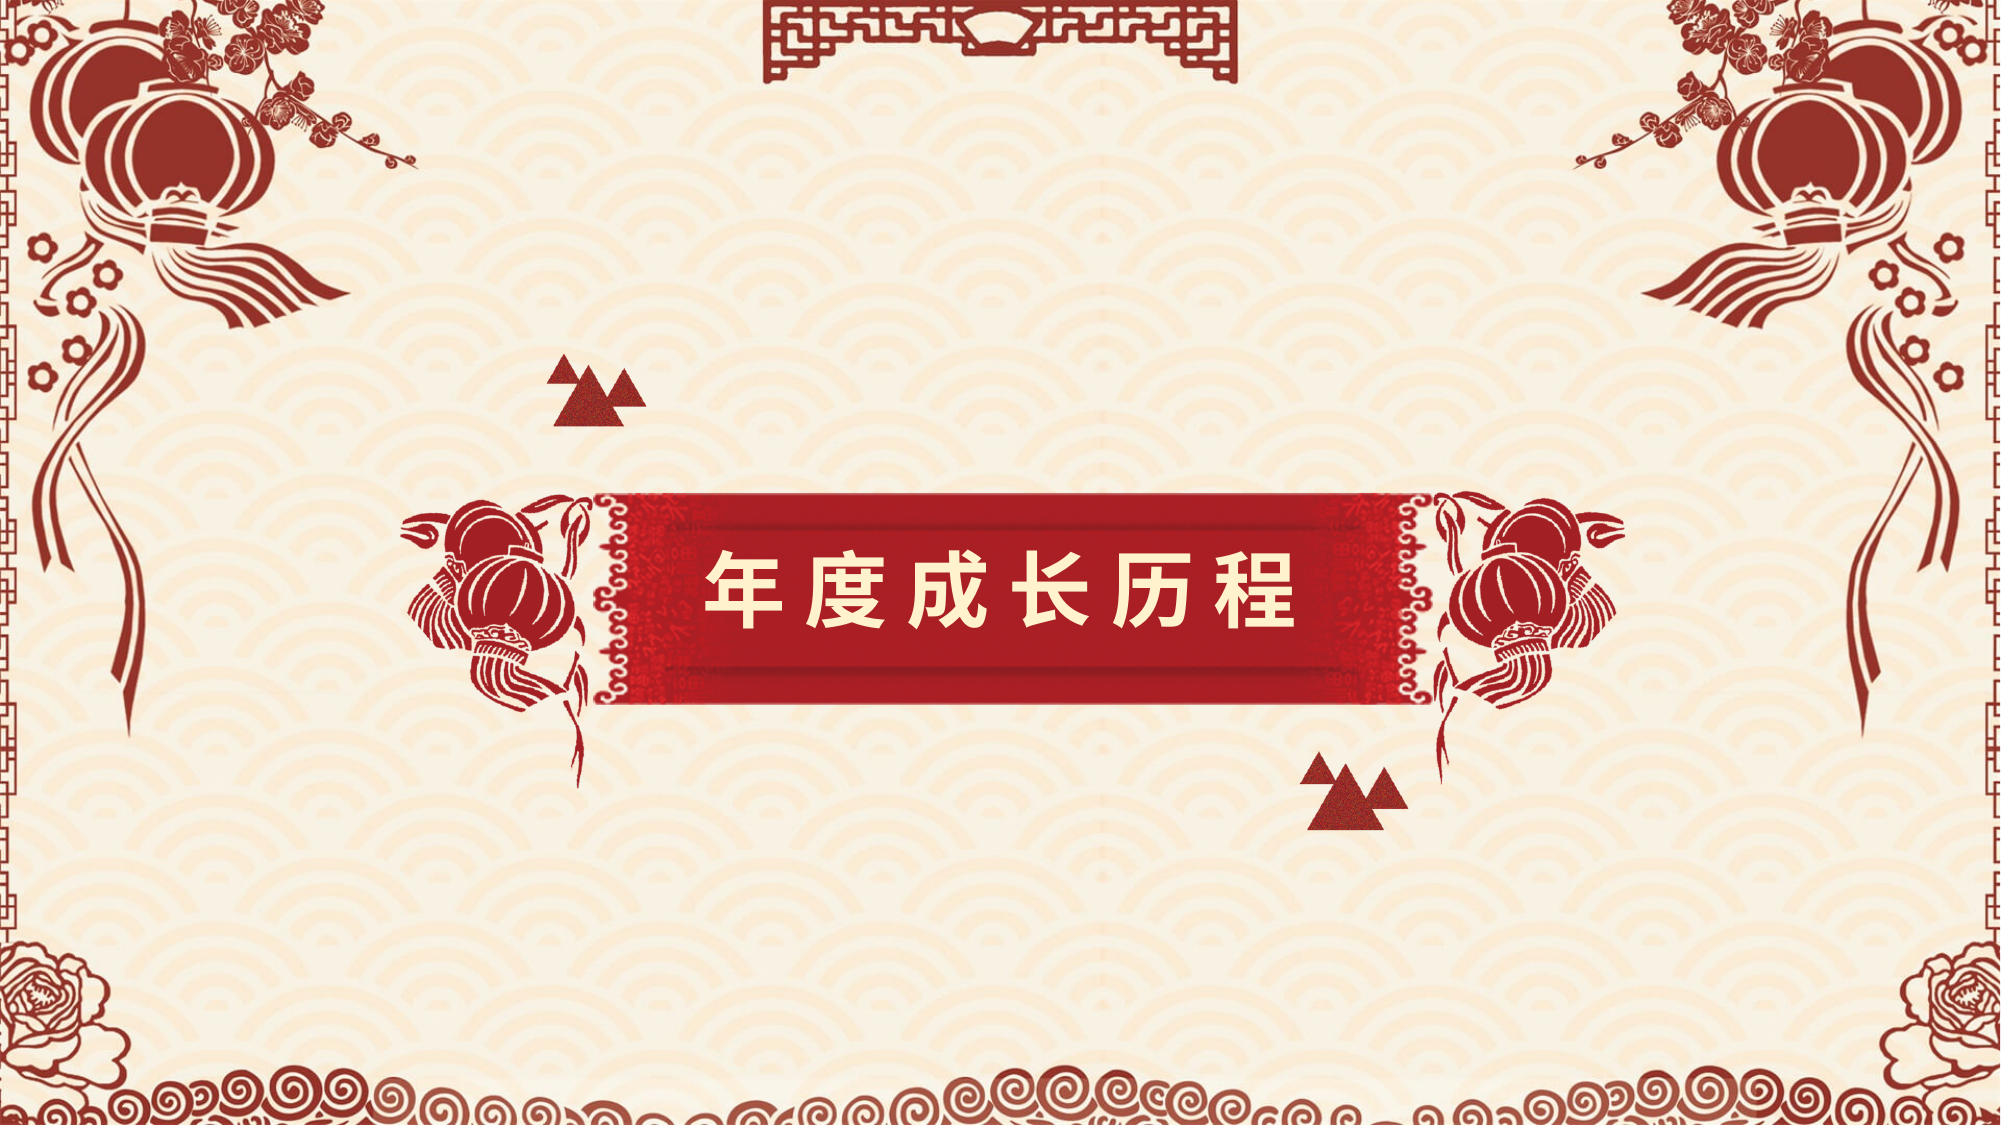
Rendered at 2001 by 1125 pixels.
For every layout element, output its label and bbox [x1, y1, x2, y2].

picture [0, 0, 2001, 1125]
text_box [348, 323, 1652, 854]
